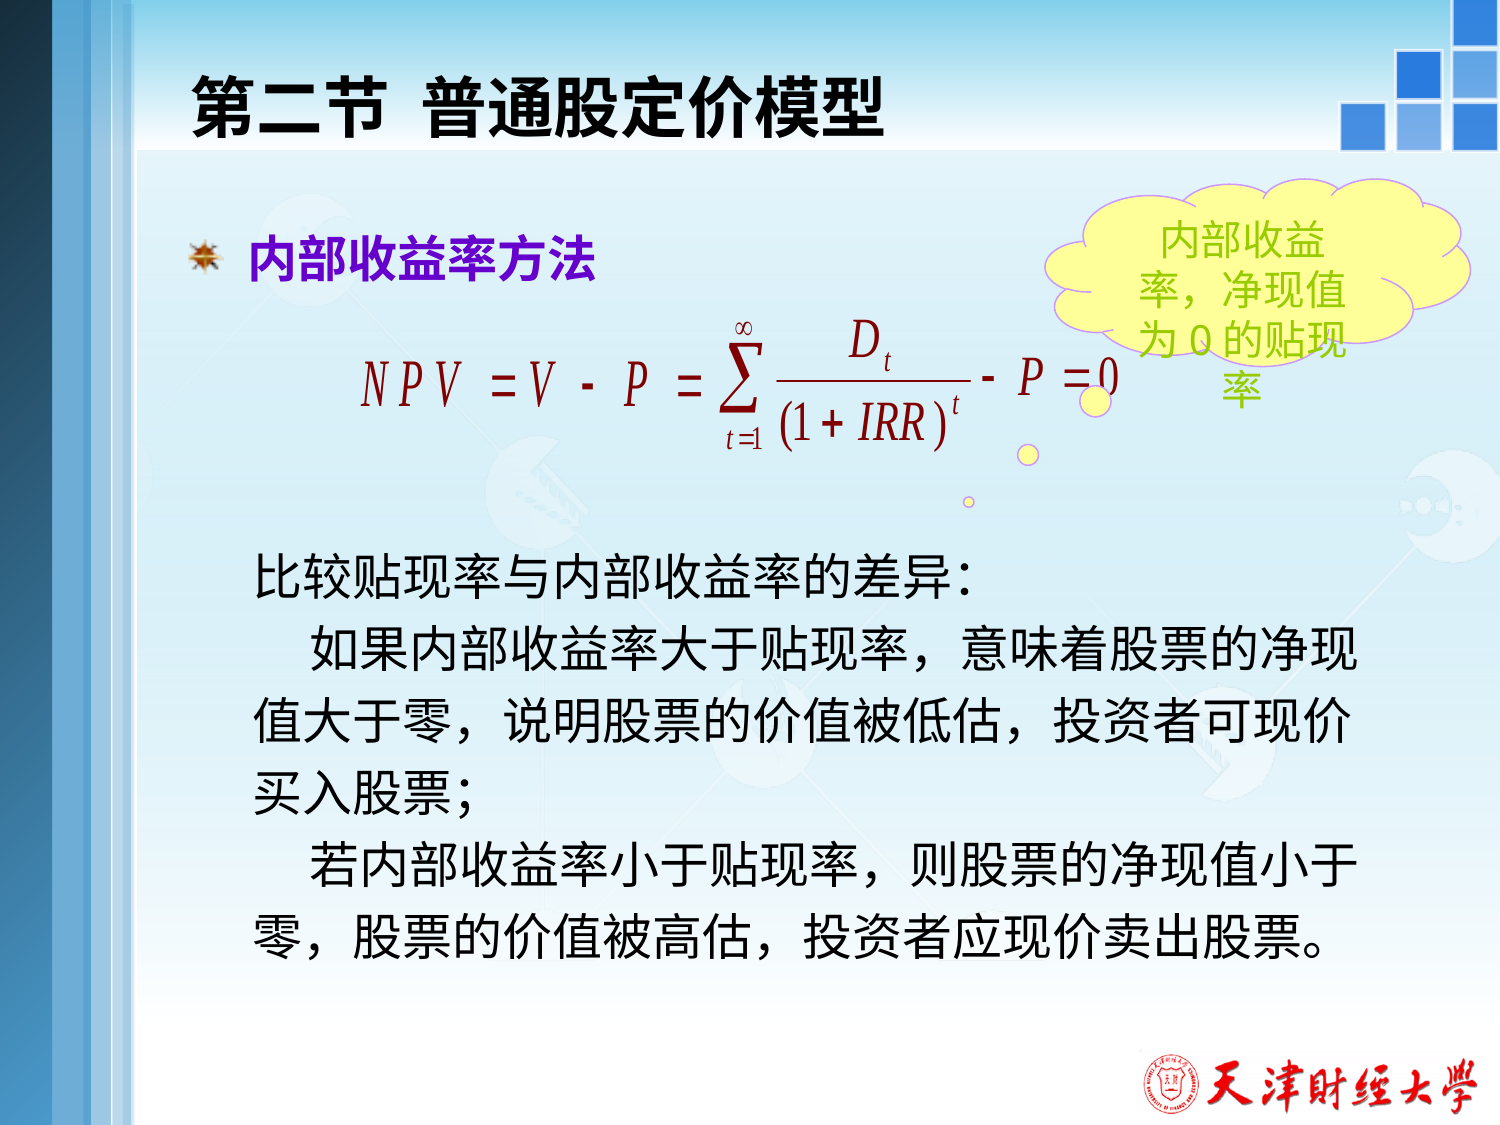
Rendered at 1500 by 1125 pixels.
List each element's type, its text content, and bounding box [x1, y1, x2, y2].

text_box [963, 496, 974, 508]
title 第二节 普通股定价模型 [174, 75, 1175, 138]
picture [1131, 1049, 1500, 1119]
picture [132, 150, 1500, 965]
text_box 内部收益率，净现值为0的贴现率 [1044, 178, 1471, 367]
text_box 比较贴现率与内部收益率的差异： 如果内部收益率大于贴现率，意味着股票的净现值大于零，说明股票的价值被低估，投资者可现价买入股票； 若内部收益率小于贴现率，则股票的净现值小于零，股票的价值被高估，投资者应现价卖出股票。 [237, 526, 1375, 973]
text_box 内部收益率方法 [174, 219, 800, 295]
